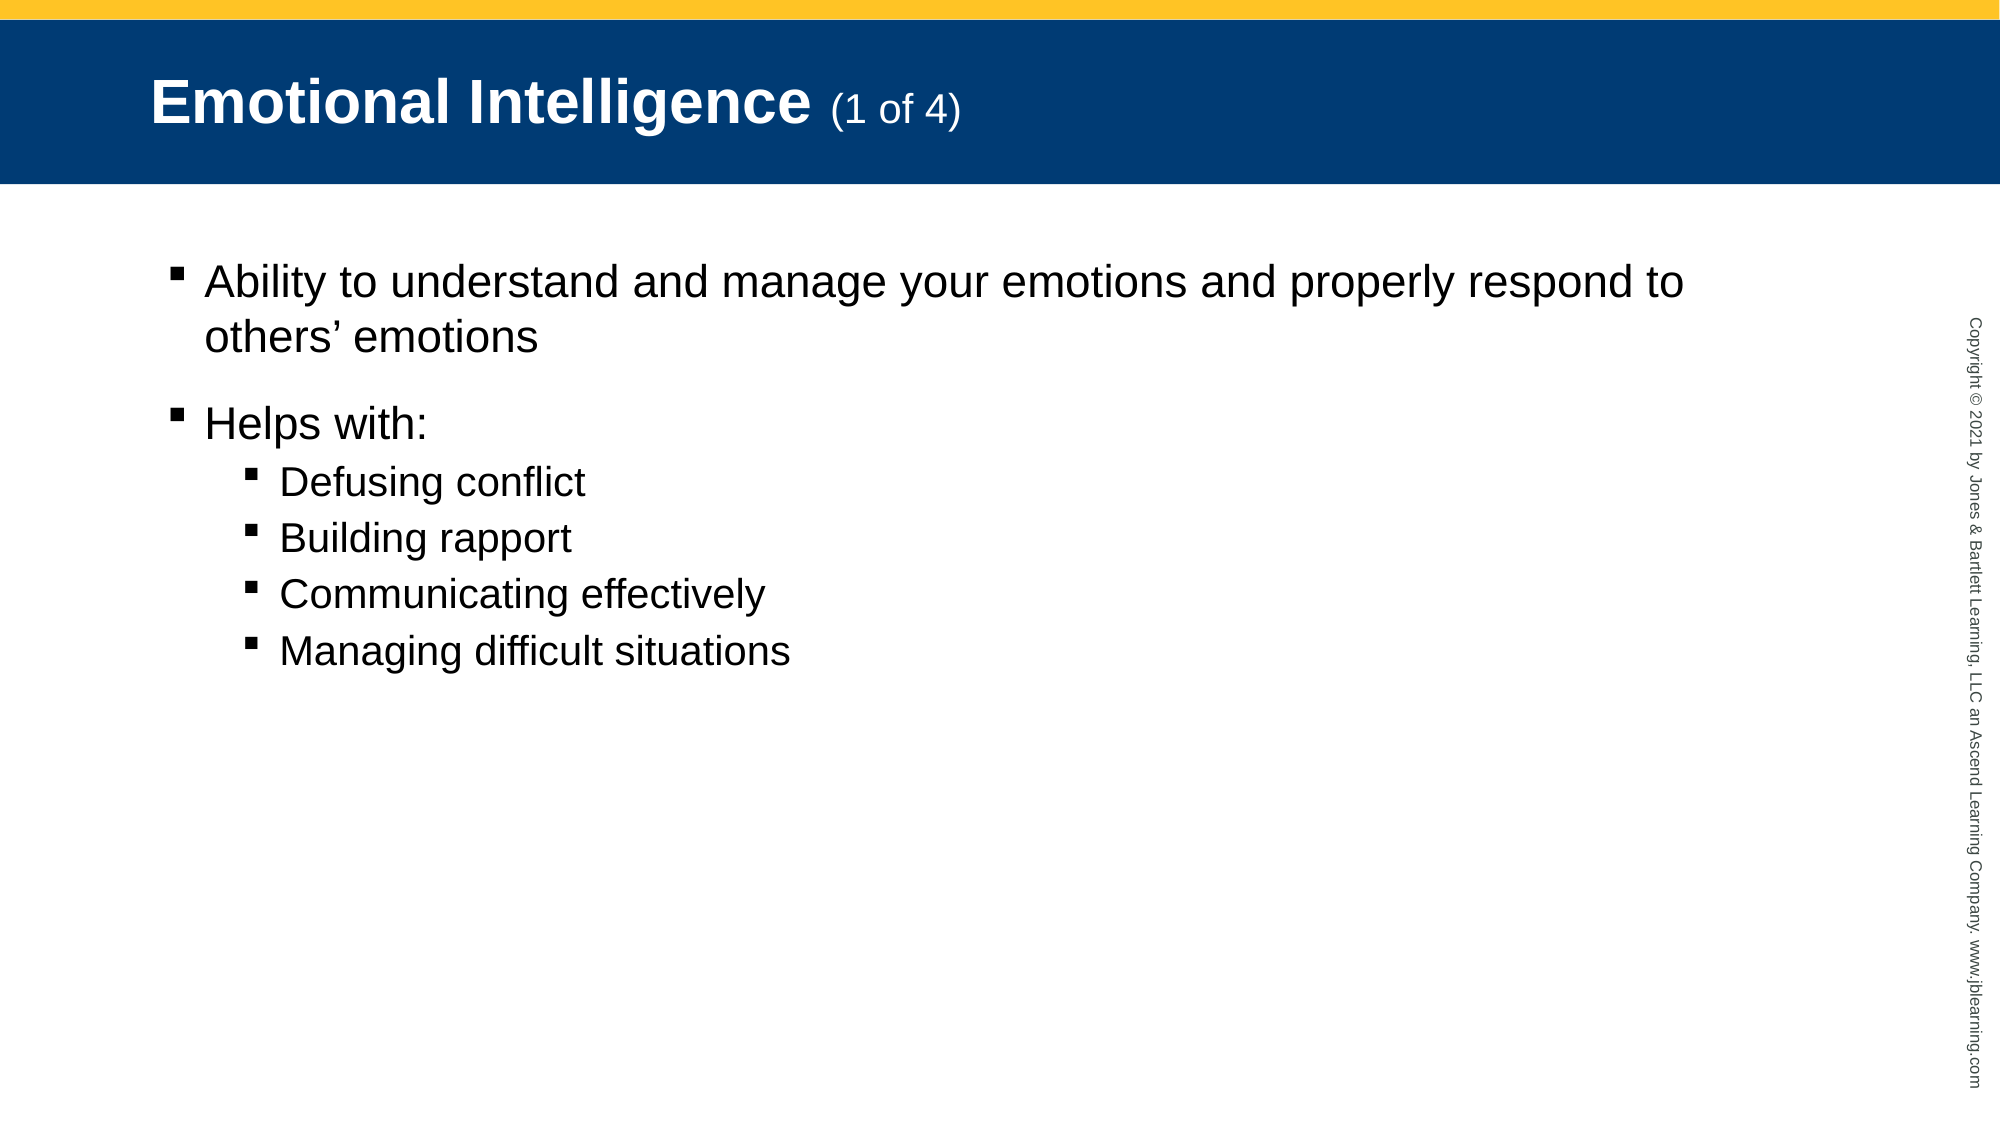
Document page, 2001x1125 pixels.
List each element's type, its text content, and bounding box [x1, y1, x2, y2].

list Ability to understand and manage your emotions and properly respond to others’ emotions Helps with: Defusing conflict Building rapport Communicating effectively Managing difficult situations [151, 244, 1840, 1016]
title Emotional Intelligence (1 of 4) [0, 19, 2000, 185]
